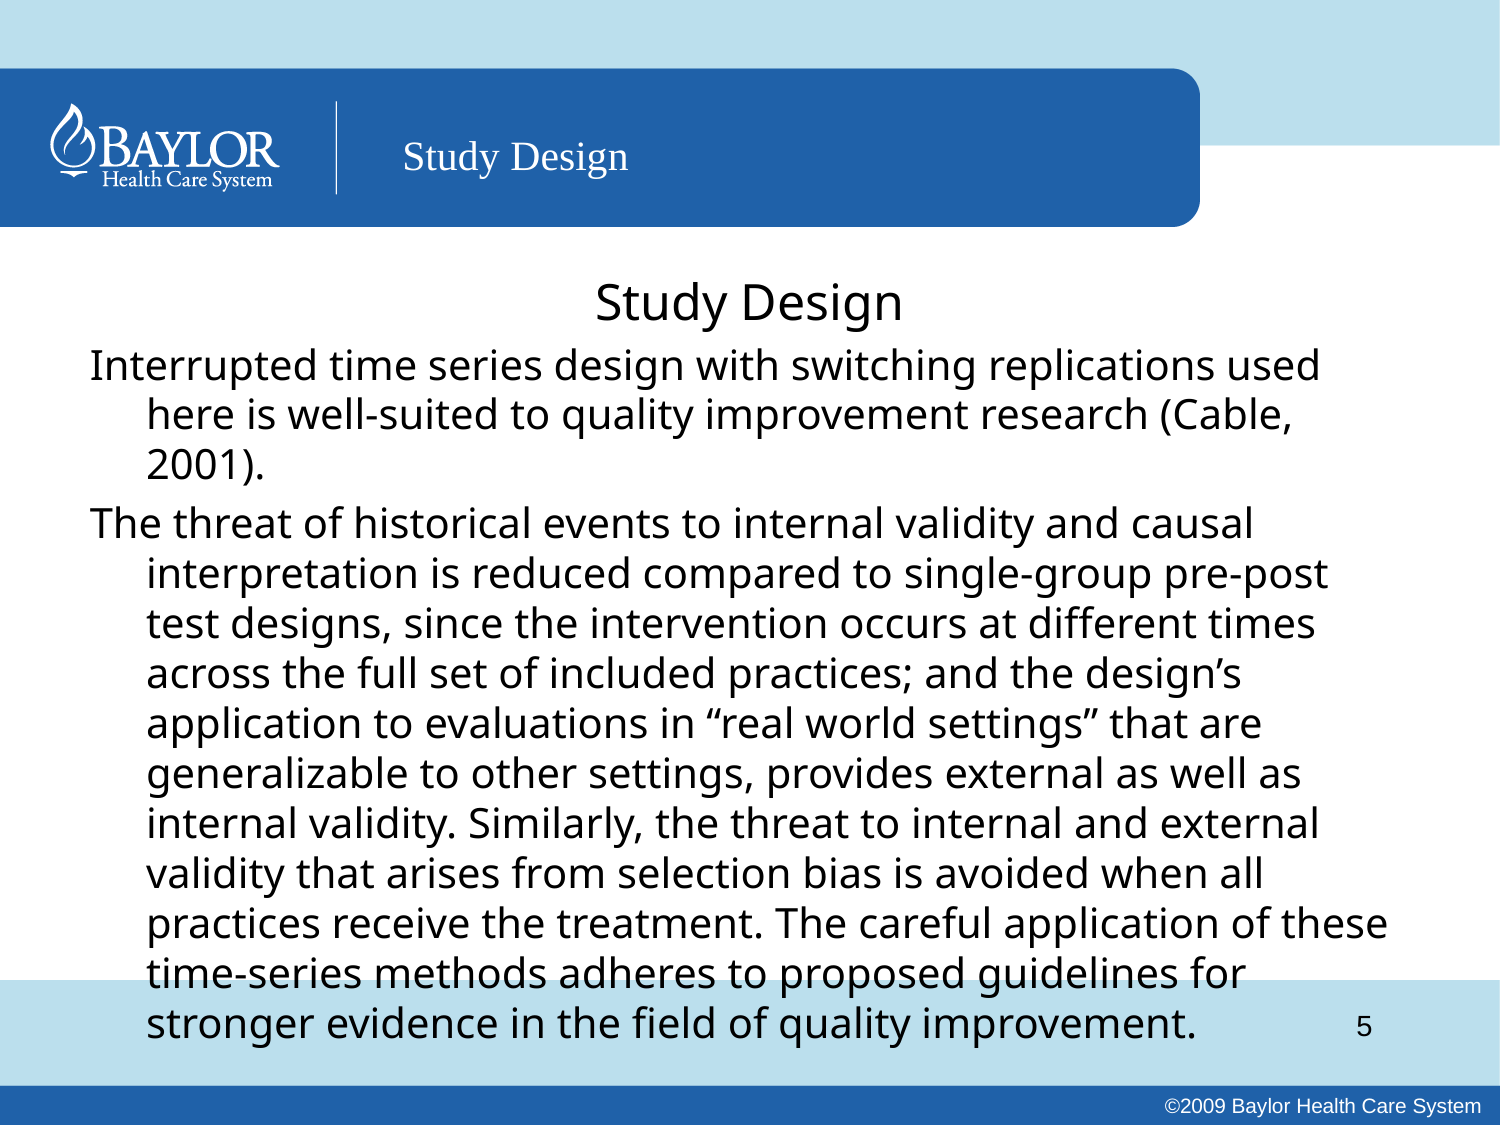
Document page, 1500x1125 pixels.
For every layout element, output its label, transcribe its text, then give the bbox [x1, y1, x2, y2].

slide_number 5 [1074, 999, 1388, 1076]
list Study Design Interrupted time series design with switching replications used here is well-suited to quality improvement research (Cable, 2001). The threat of historical events to internal validity and causal interpretation is reduced compared to single-group pre-post test designs, since the intervention occurs at different times across the full set of included practices; and the design’s application to evaluations in “real world settings” that are generalizable to other settings, provides external as well as internal validity. Similarly, the threat to internal and external validity that arises from selection bias is avoided when all practices receive the treatment. The careful application of these time-series methods adheres to proposed guidelines for stronger evidence in the field of quality improvement. Weaknesses: [75, 262, 1425, 1005]
picture [0, 0, 1500, 1125]
title Study Design [387, 75, 1200, 233]
